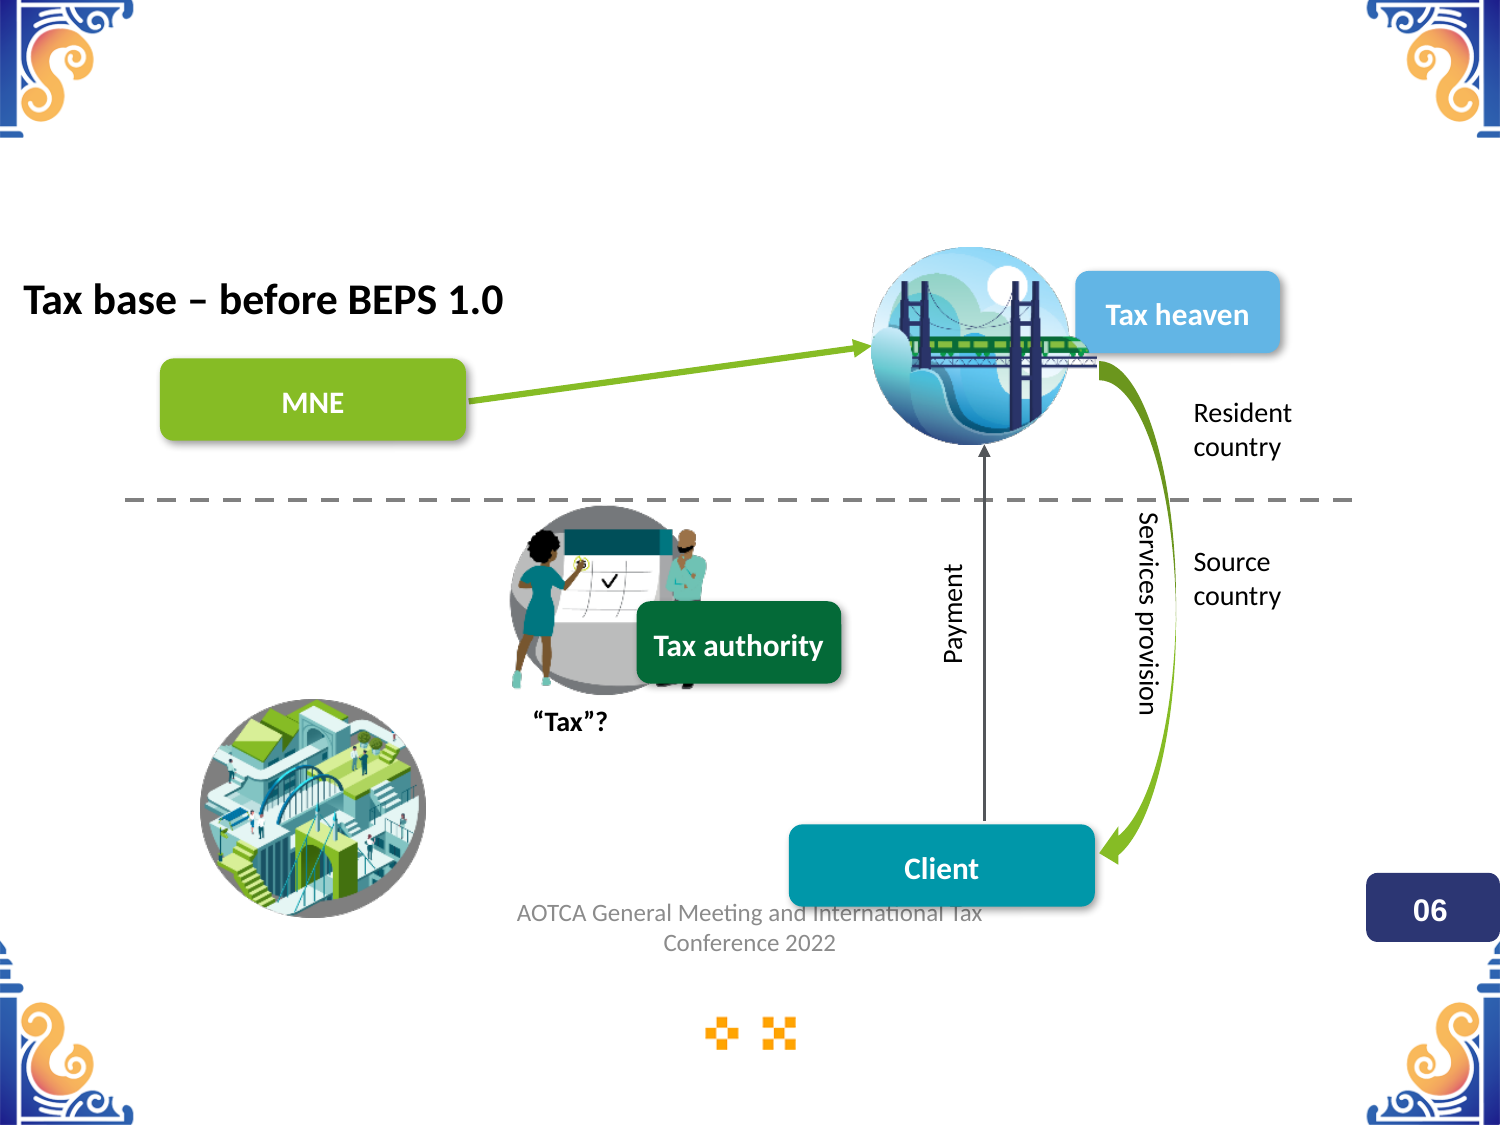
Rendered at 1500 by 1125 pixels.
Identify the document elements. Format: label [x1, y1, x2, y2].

text_box [468, 345, 871, 402]
picture [0, 0, 1500, 1125]
